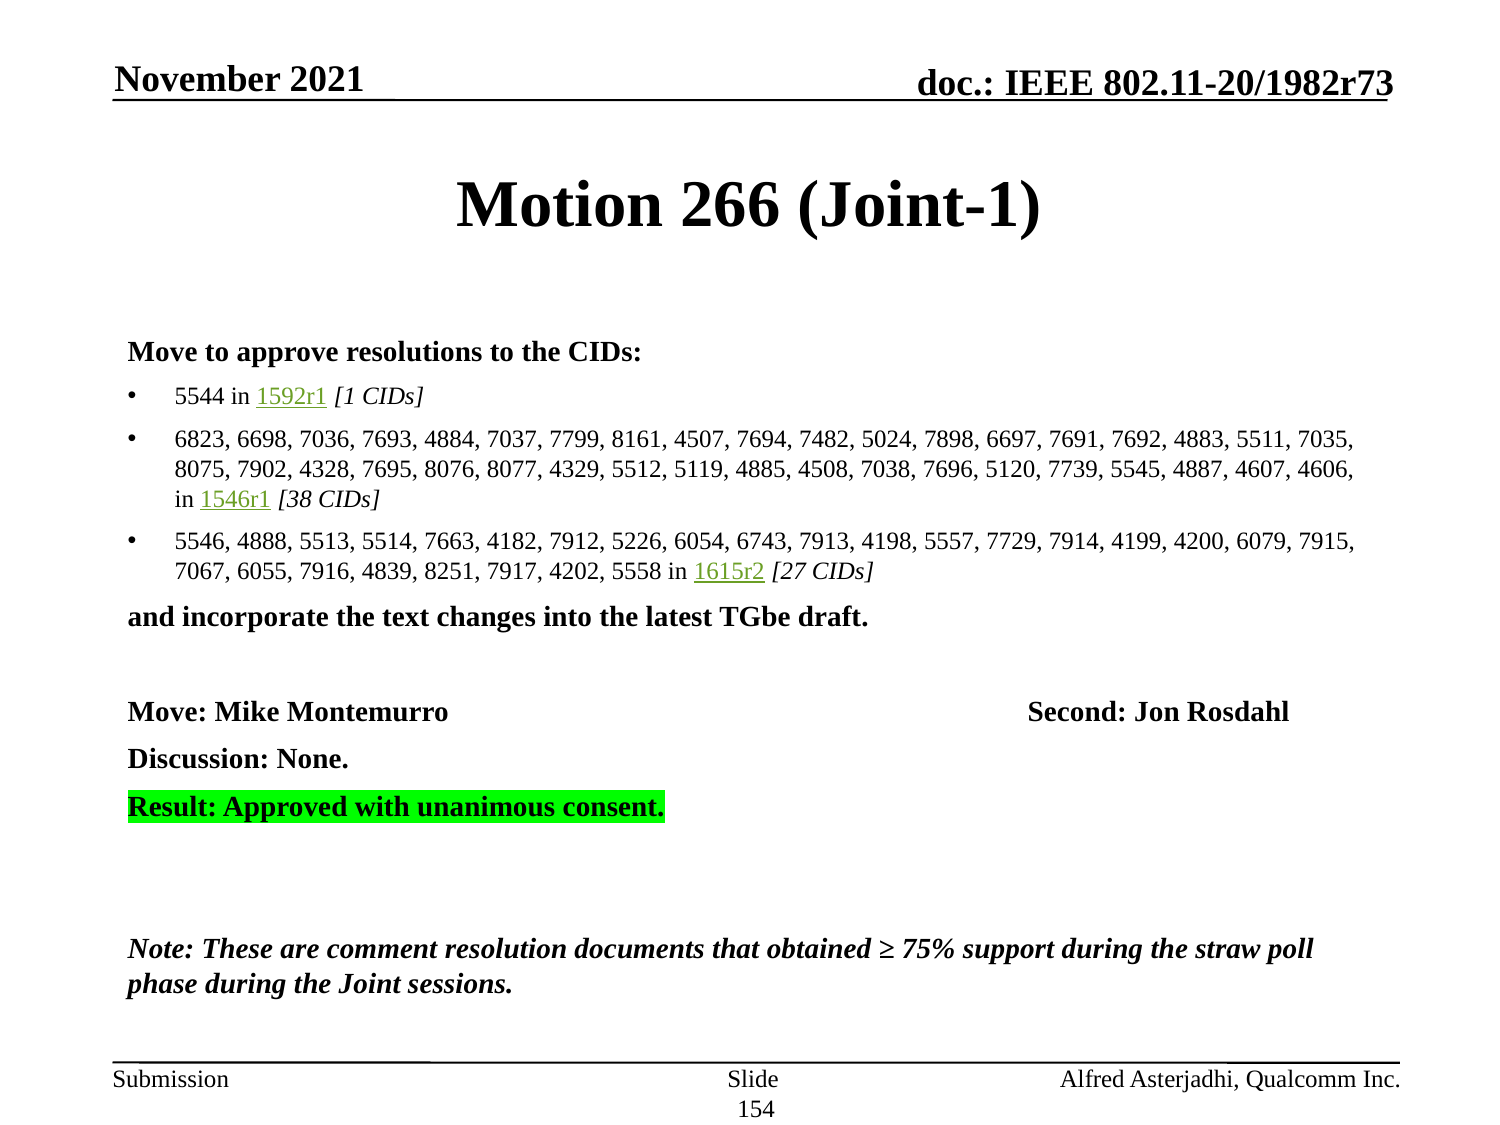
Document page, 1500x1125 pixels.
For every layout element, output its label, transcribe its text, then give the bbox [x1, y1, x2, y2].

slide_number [114, 54, 423, 100]
footer Alfred Asterjadhi, Qualcomm Inc. [878, 1061, 1402, 1093]
title Motion 266 (Joint-1) [112, 112, 1388, 288]
slide_number Slide 154 [712, 1061, 800, 1123]
list Move to approve resolutions to the CIDs: 5544 in 1592r1 [1 CIDs] 6823, 6698, 7036, 7693, 4884, 7037, 7799, 8161, 4507, 7694, 7482, 5024, 7898, 6697, 7691, 7692, 4883, 5511, 7035, 8075, 7902, 4328, 7695, 8076, 8077, 4329, 5512, 5119, 4885, 4508, 7038, 7696, 5120, 7739, 5545, 4887, 4607, 4606, in 1546r1 [38 CIDs] 5546, 4888, 5513, 5514, 7663, 4182, 7912, 5226, 6054, 6743, 7913, 4198, 5557, 7729, 7914, 4199, 4200, 6079, 7915, 7067, 6055, 7916, 4839, 8251, 7917, 4202, 5558 in 1615r2 [27 CIDs] and incorporate the text changes into the latest TGbe draft. Move: Mike Montemurro Second: Jon Rosdahl Discussion: None. Result: Approved with unanimous consent. Note: These are comment resolution documents that obtained ≥ 75% support during the straw poll phase during the Joint sessions. [112, 324, 1388, 1063]
